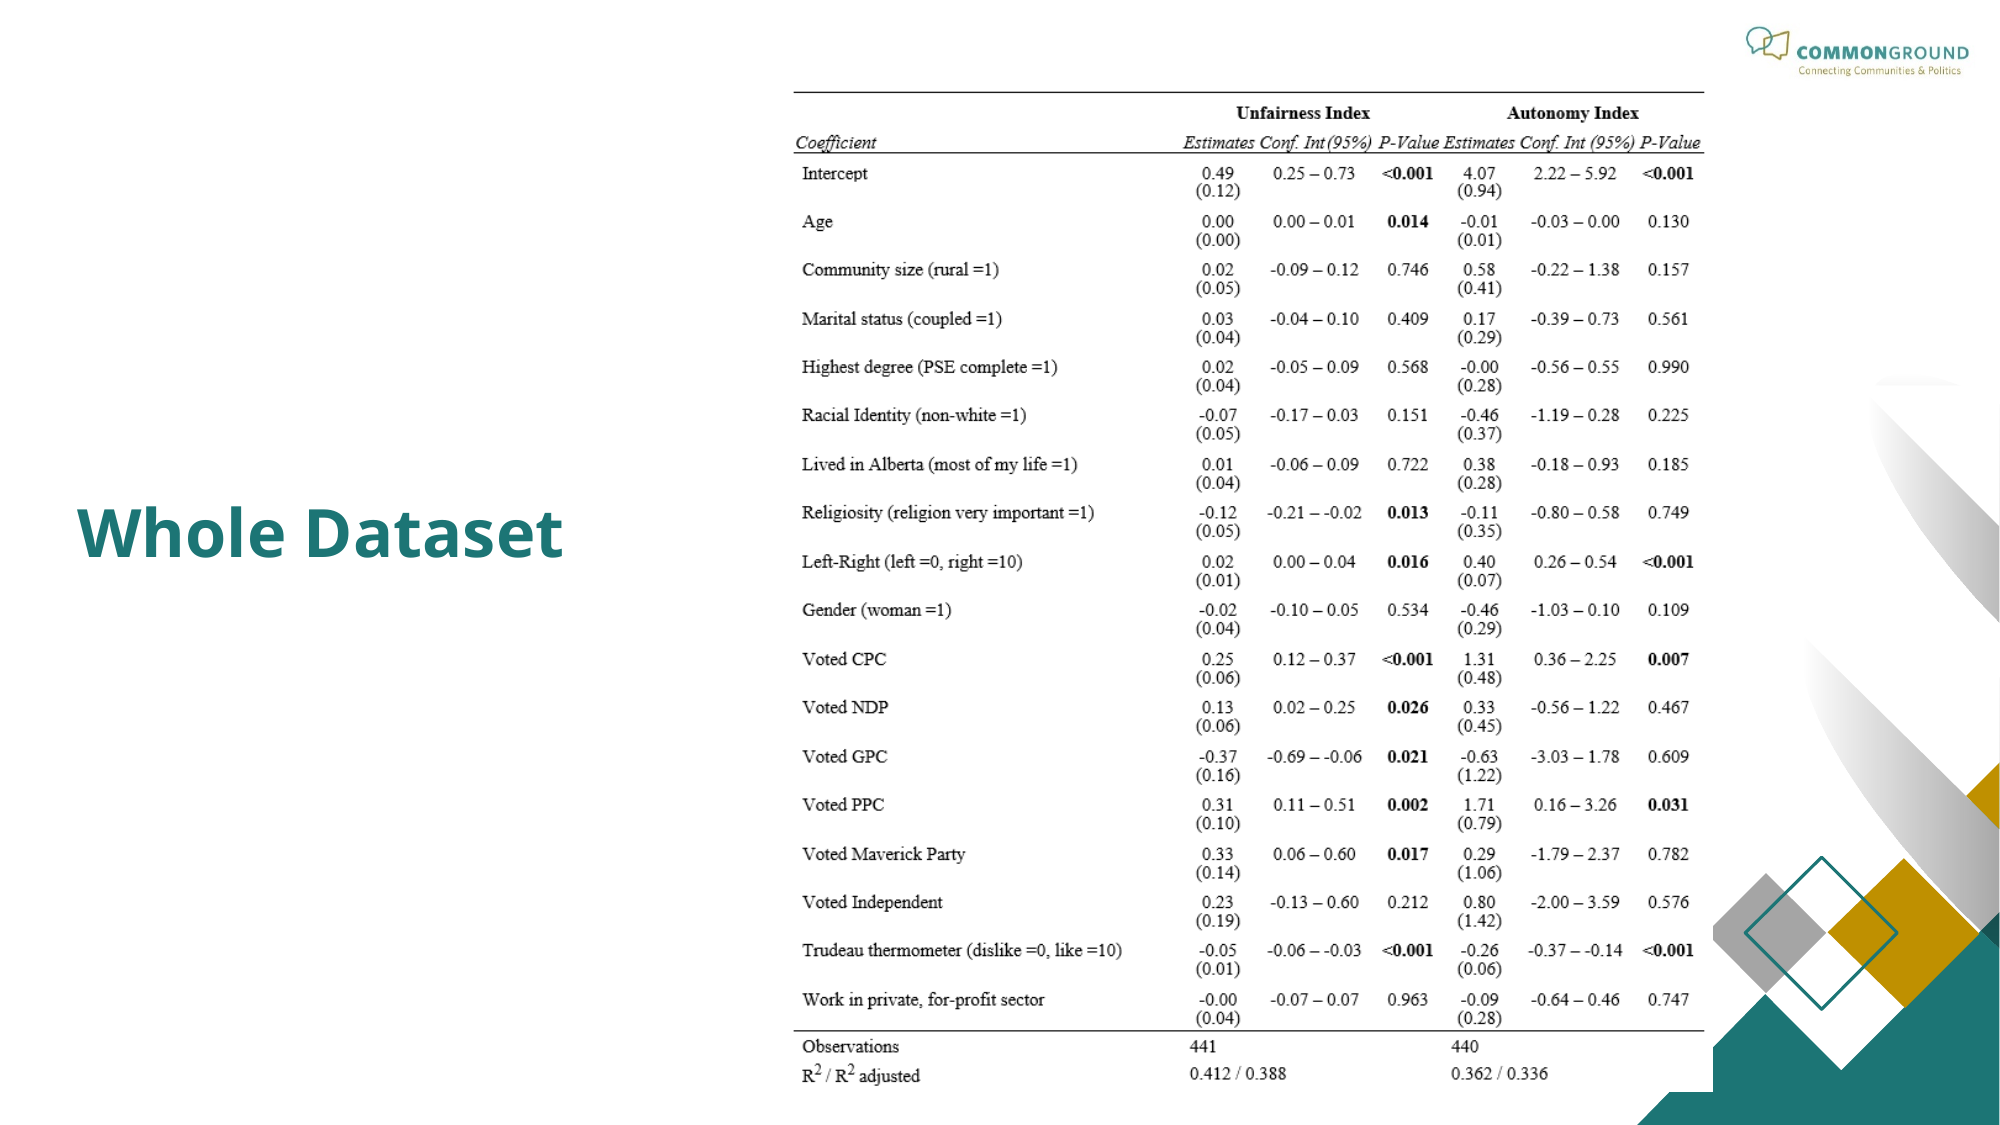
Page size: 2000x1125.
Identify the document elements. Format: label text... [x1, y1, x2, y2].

picture [1734, 22, 1979, 81]
text_box Whole Dataset [77, 491, 774, 684]
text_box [1259, 385, 2000, 1125]
picture [779, 82, 1713, 1092]
